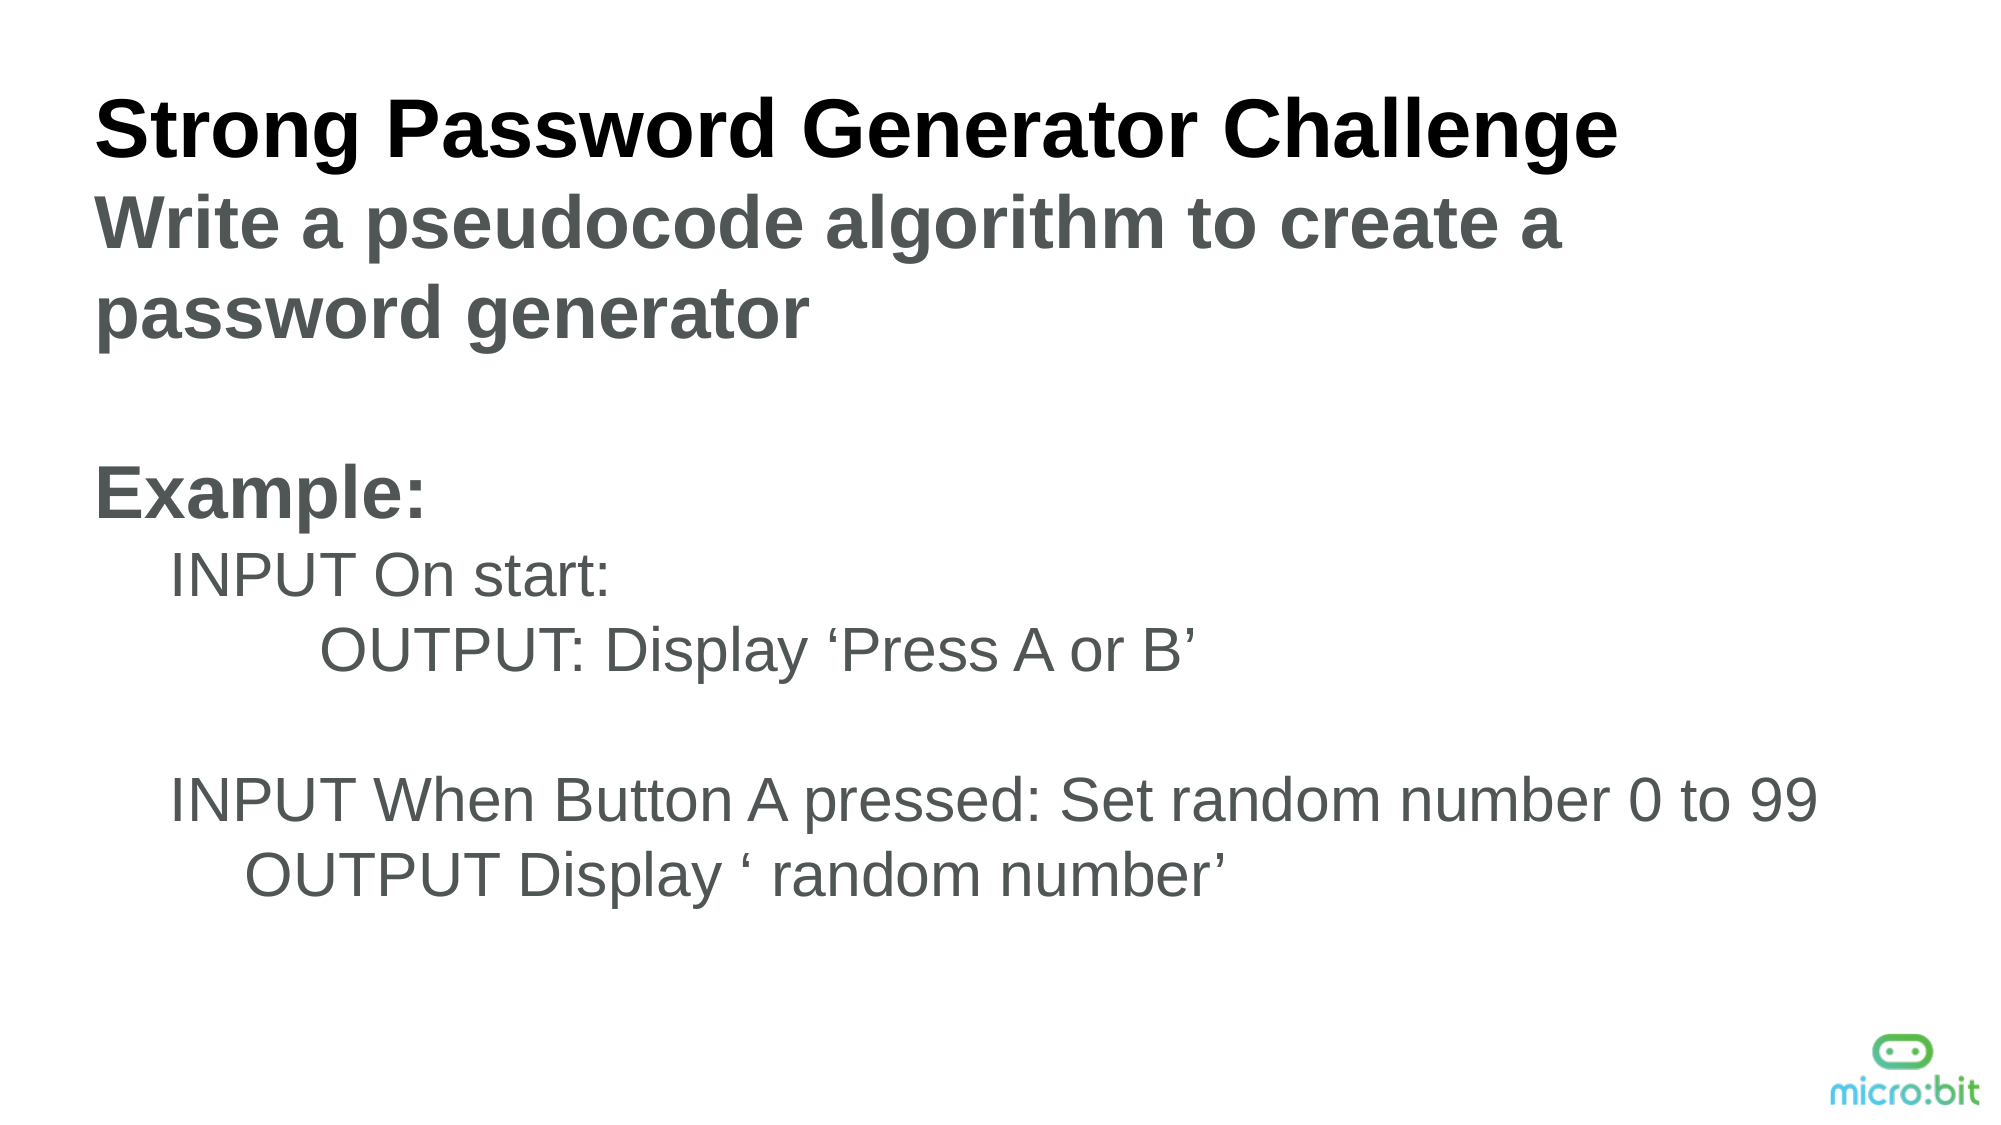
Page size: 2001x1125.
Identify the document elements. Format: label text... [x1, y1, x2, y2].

text_box Strong Password Generator Challenge Write a pseudocode algorithm to create a password generator Example: INPUT On start: OUTPUT: Display ‘Press A or B’ INPUT When Button A pressed: Set random number 0 to 99 OUTPUT Display ‘ random number’ [79, 60, 1921, 751]
picture [1830, 1029, 1980, 1106]
